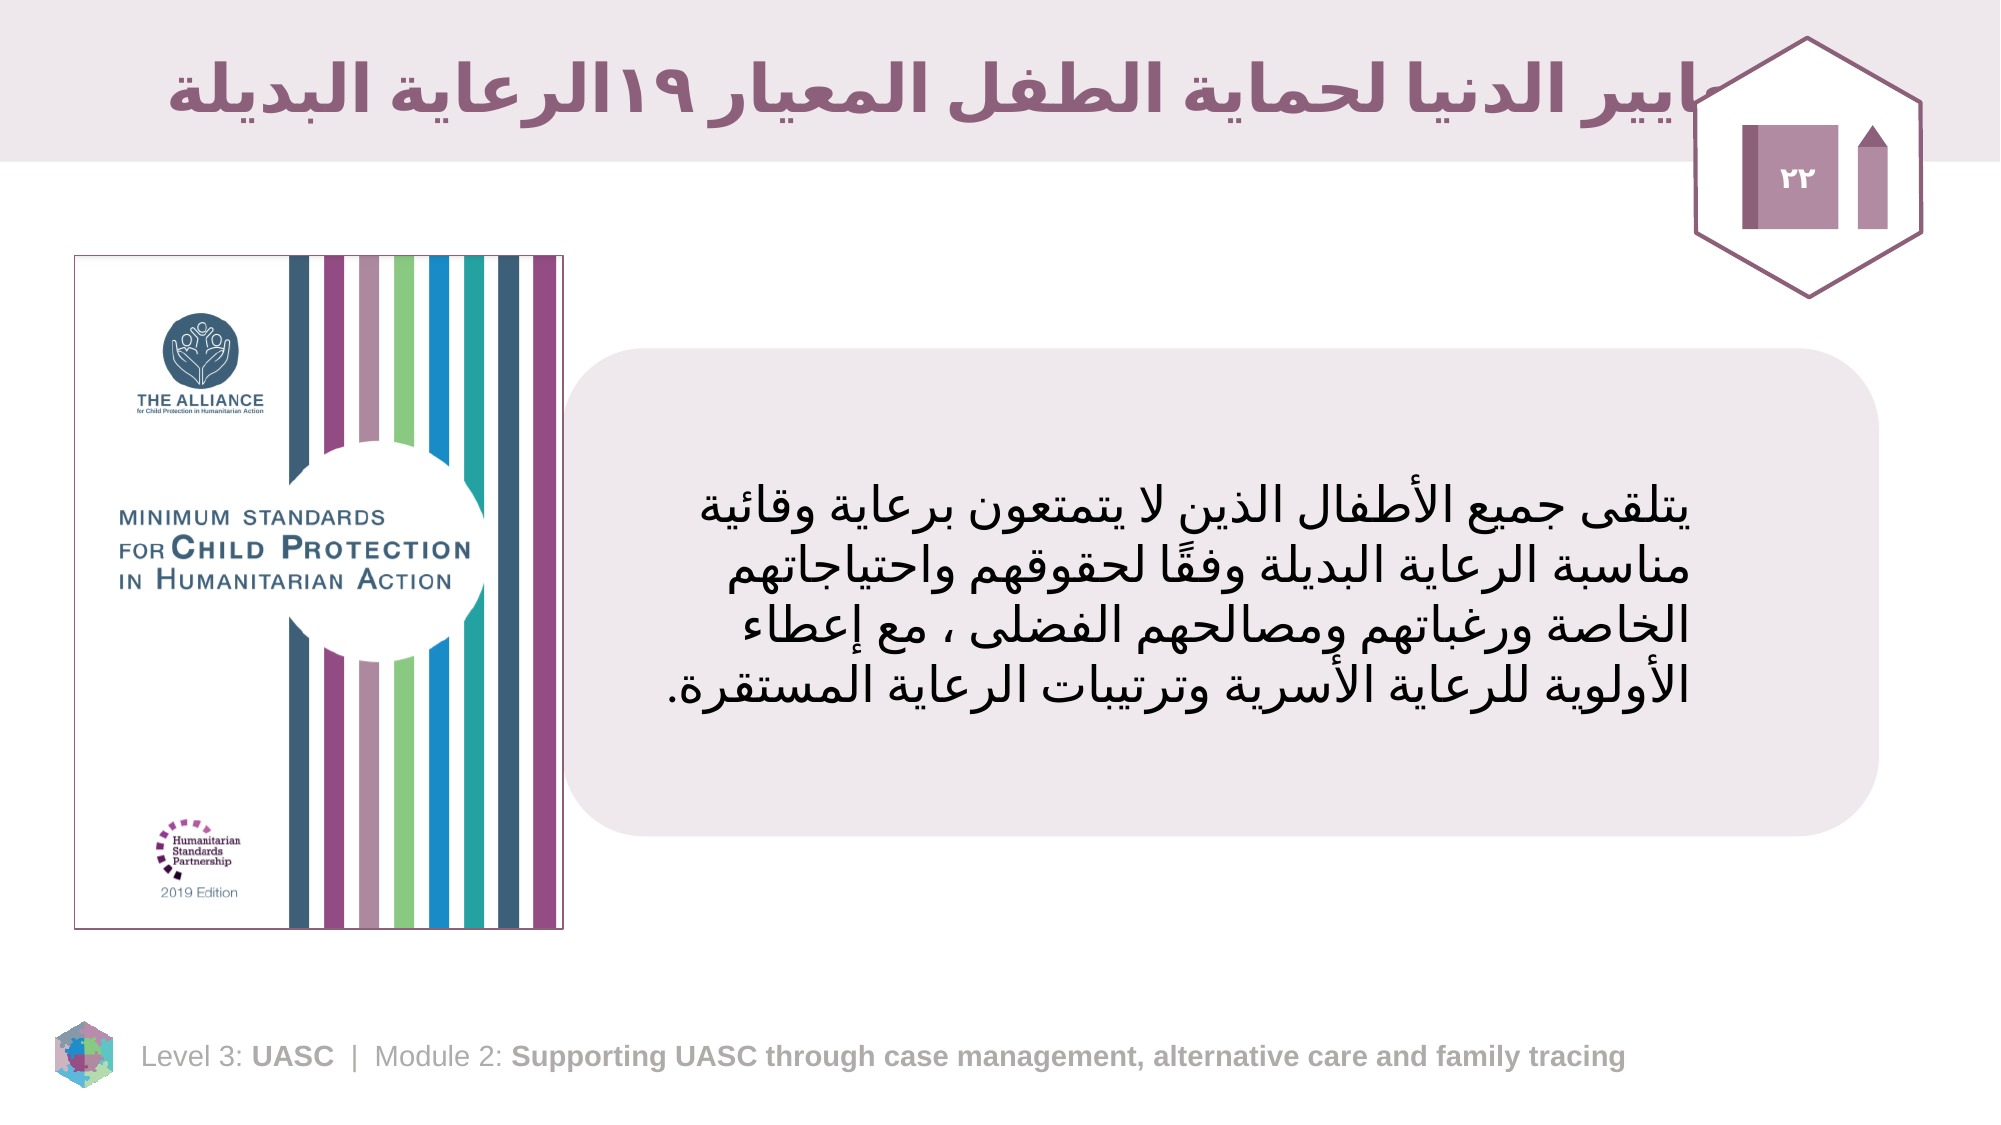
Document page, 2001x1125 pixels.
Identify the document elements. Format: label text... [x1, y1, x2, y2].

title المعايير الدنيا لحماية الطفل المعيار ١٩الرعاية البديلة [137, 19, 1863, 163]
picture [74, 255, 563, 929]
picture [55, 1021, 113, 1088]
text_box يتلقى جميع الأطفال الذين لا يتمتعون برعاية وقائية مناسبة الرعاية البديلة وفقًا لحقوقهم واحتياجاتهم الخاصة ورغباتهم ومصالحهم الفضلى ، مع إعطاء الأولوية للرعاية الأسرية وترتيبات الرعاية المستقرة. [566, 346, 1882, 839]
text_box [1677, 55, 1939, 281]
